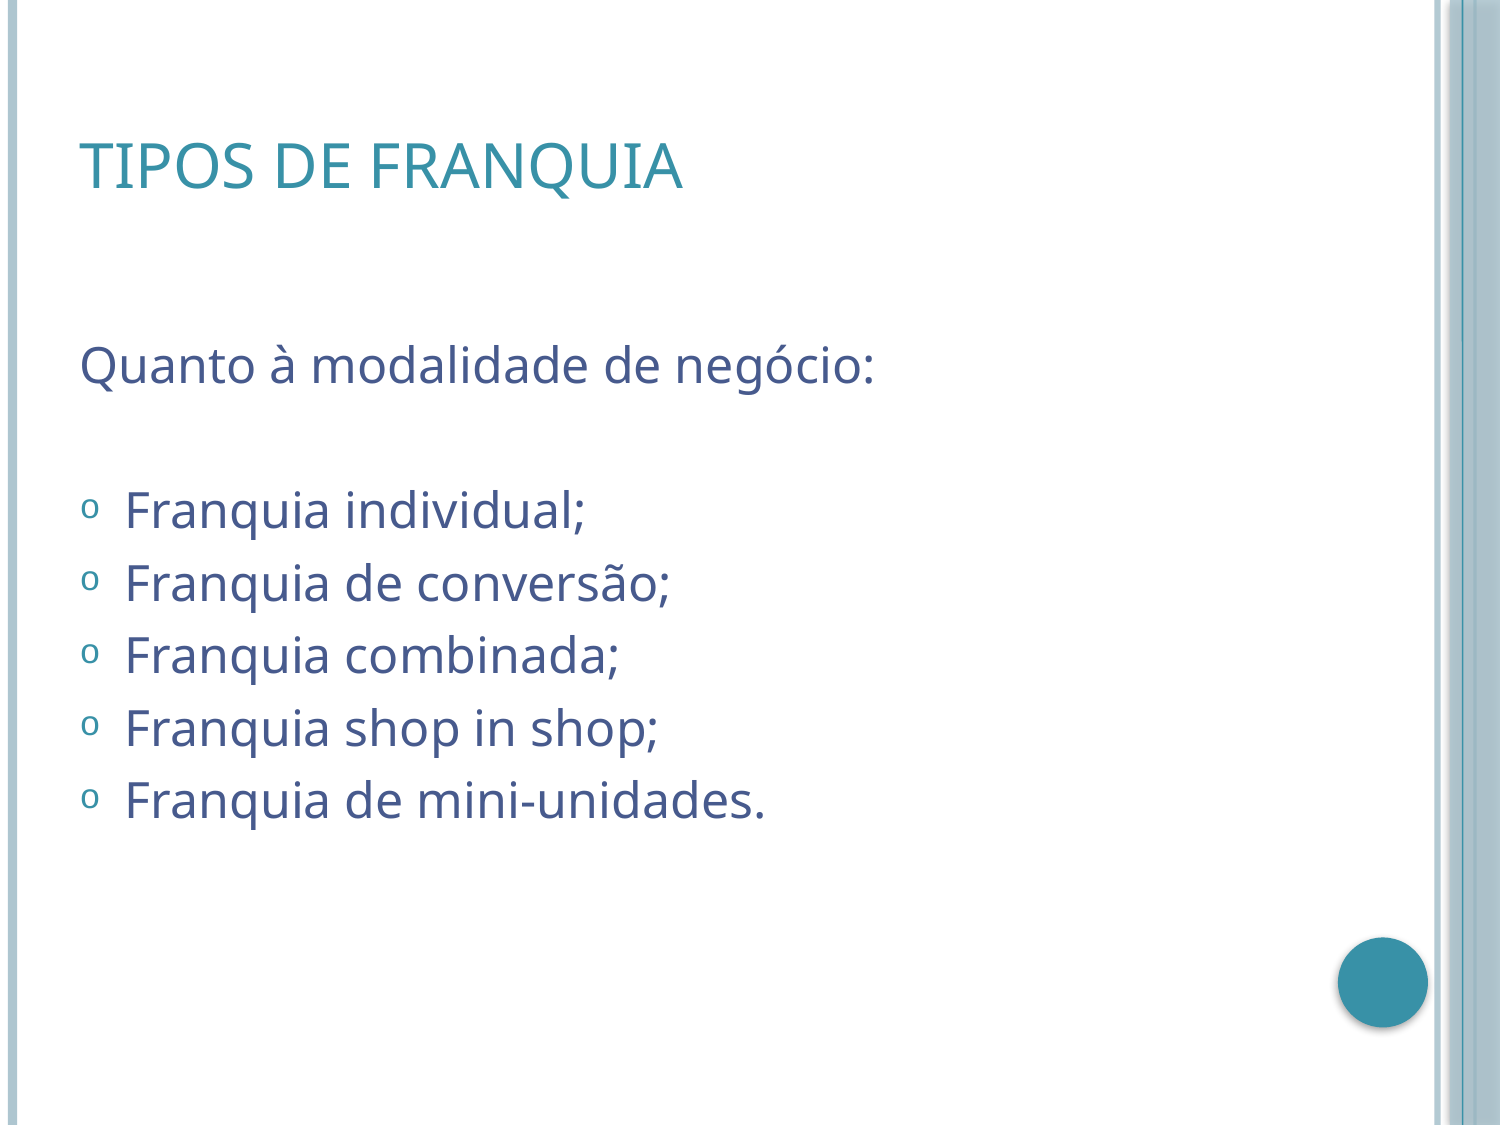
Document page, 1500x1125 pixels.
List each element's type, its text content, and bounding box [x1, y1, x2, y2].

title Tipos de Franquia [64, 90, 1290, 209]
list Quanto à modalidade de negócio: Franquia individual; Franquia de conversão; Franquia combinada; Franquia shop in shop; Franquia de mini-unidades. [64, 326, 1290, 956]
